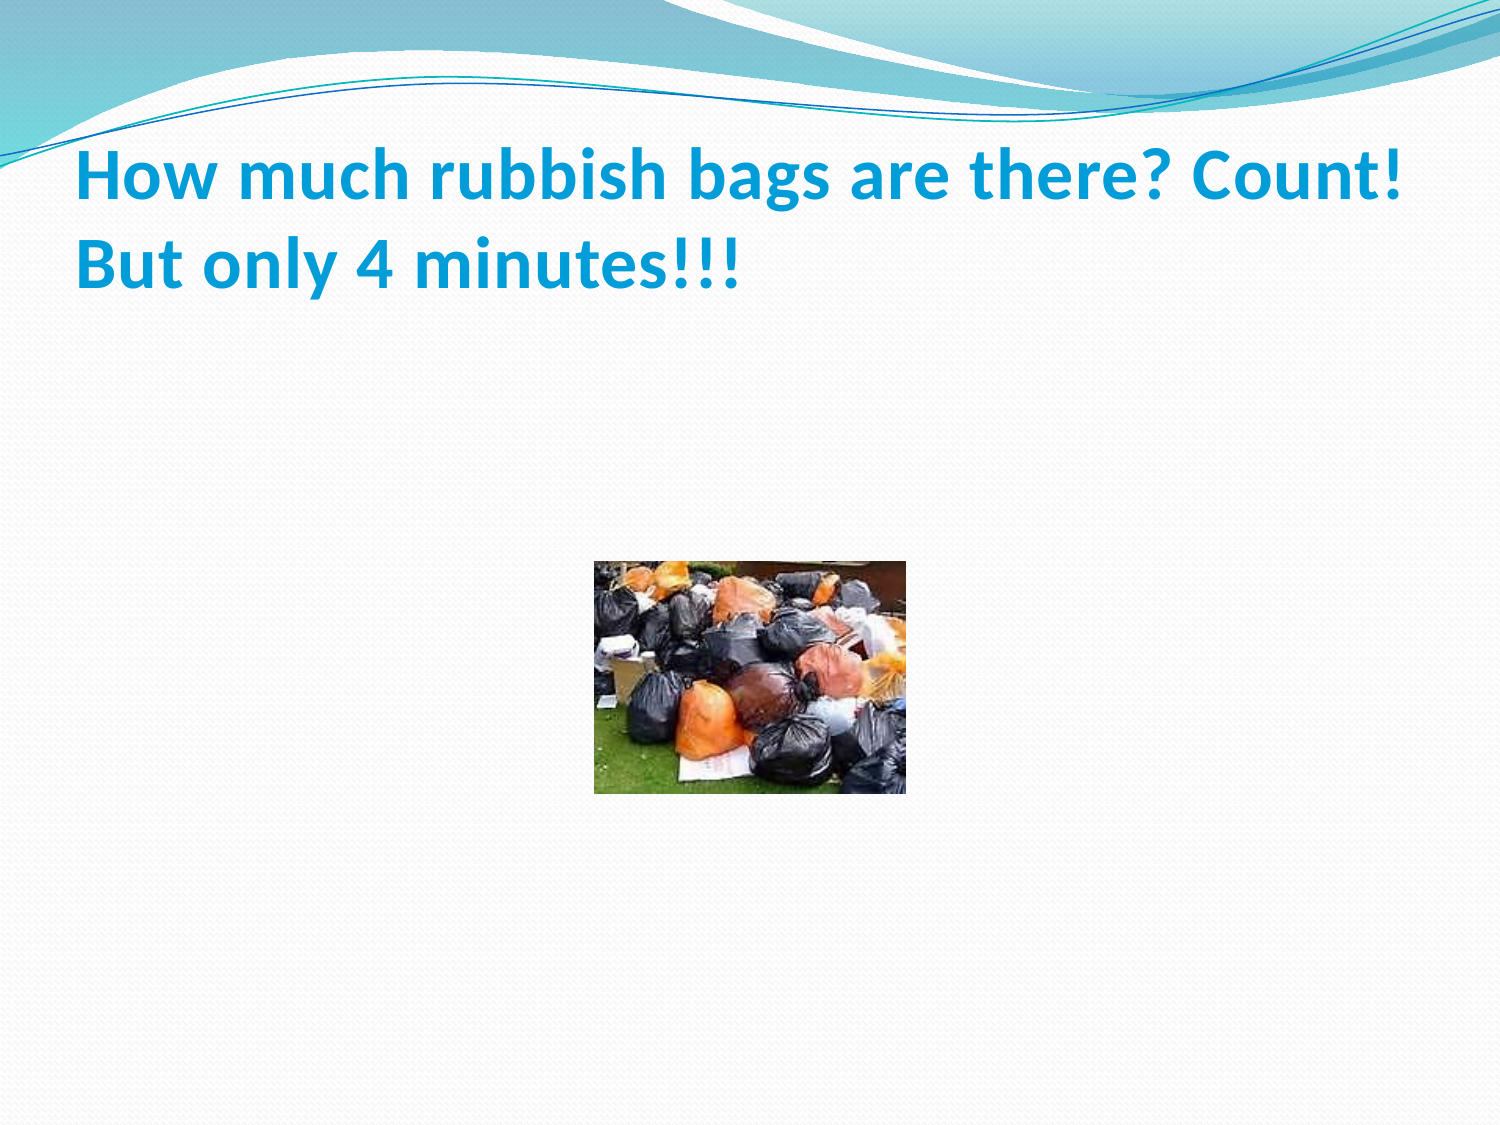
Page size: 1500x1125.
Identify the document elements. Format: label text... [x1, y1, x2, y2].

title How much rubbish bags are there? Count! But only 4 minutes!!! [75, 115, 1425, 303]
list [594, 560, 906, 795]
